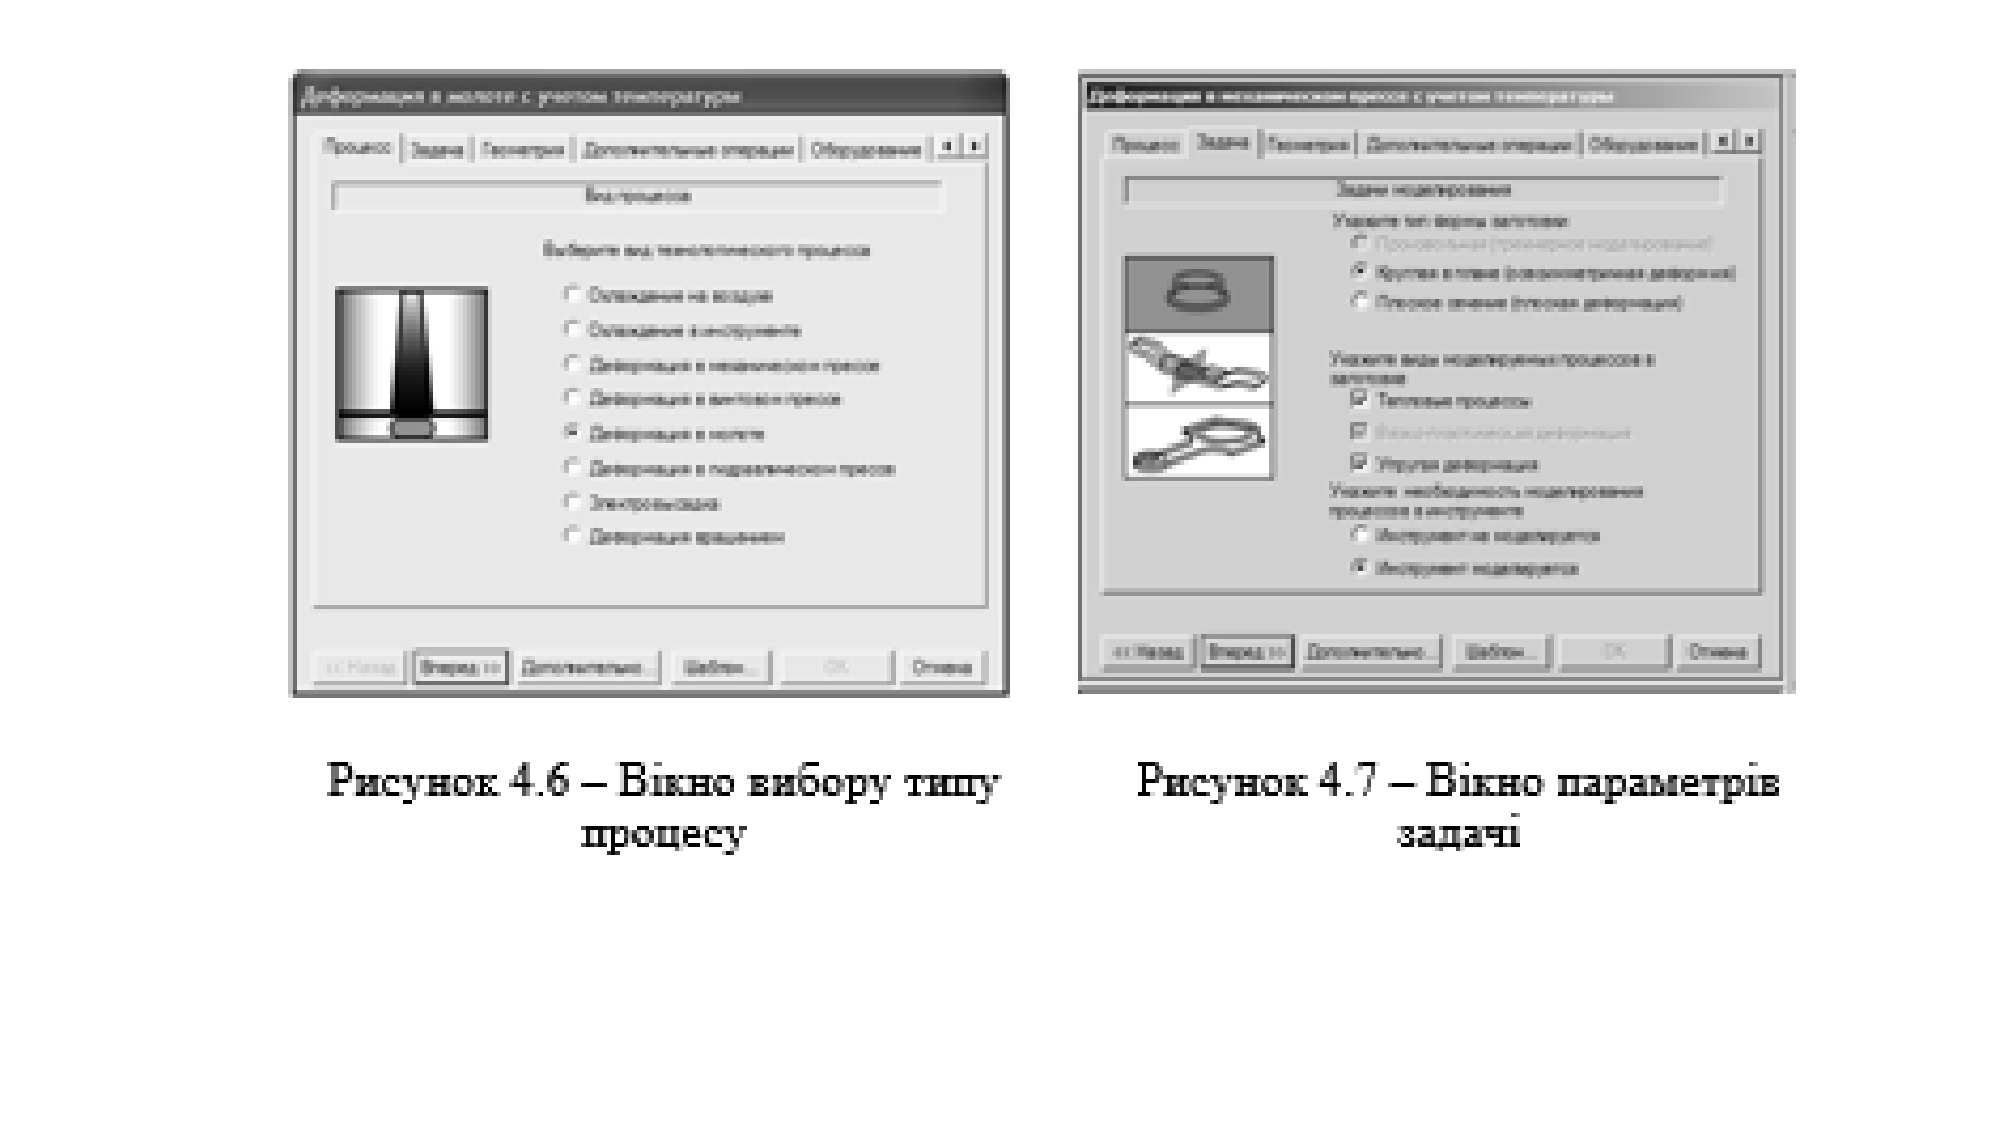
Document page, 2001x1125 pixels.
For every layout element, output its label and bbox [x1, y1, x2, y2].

list [255, 36, 1860, 894]
